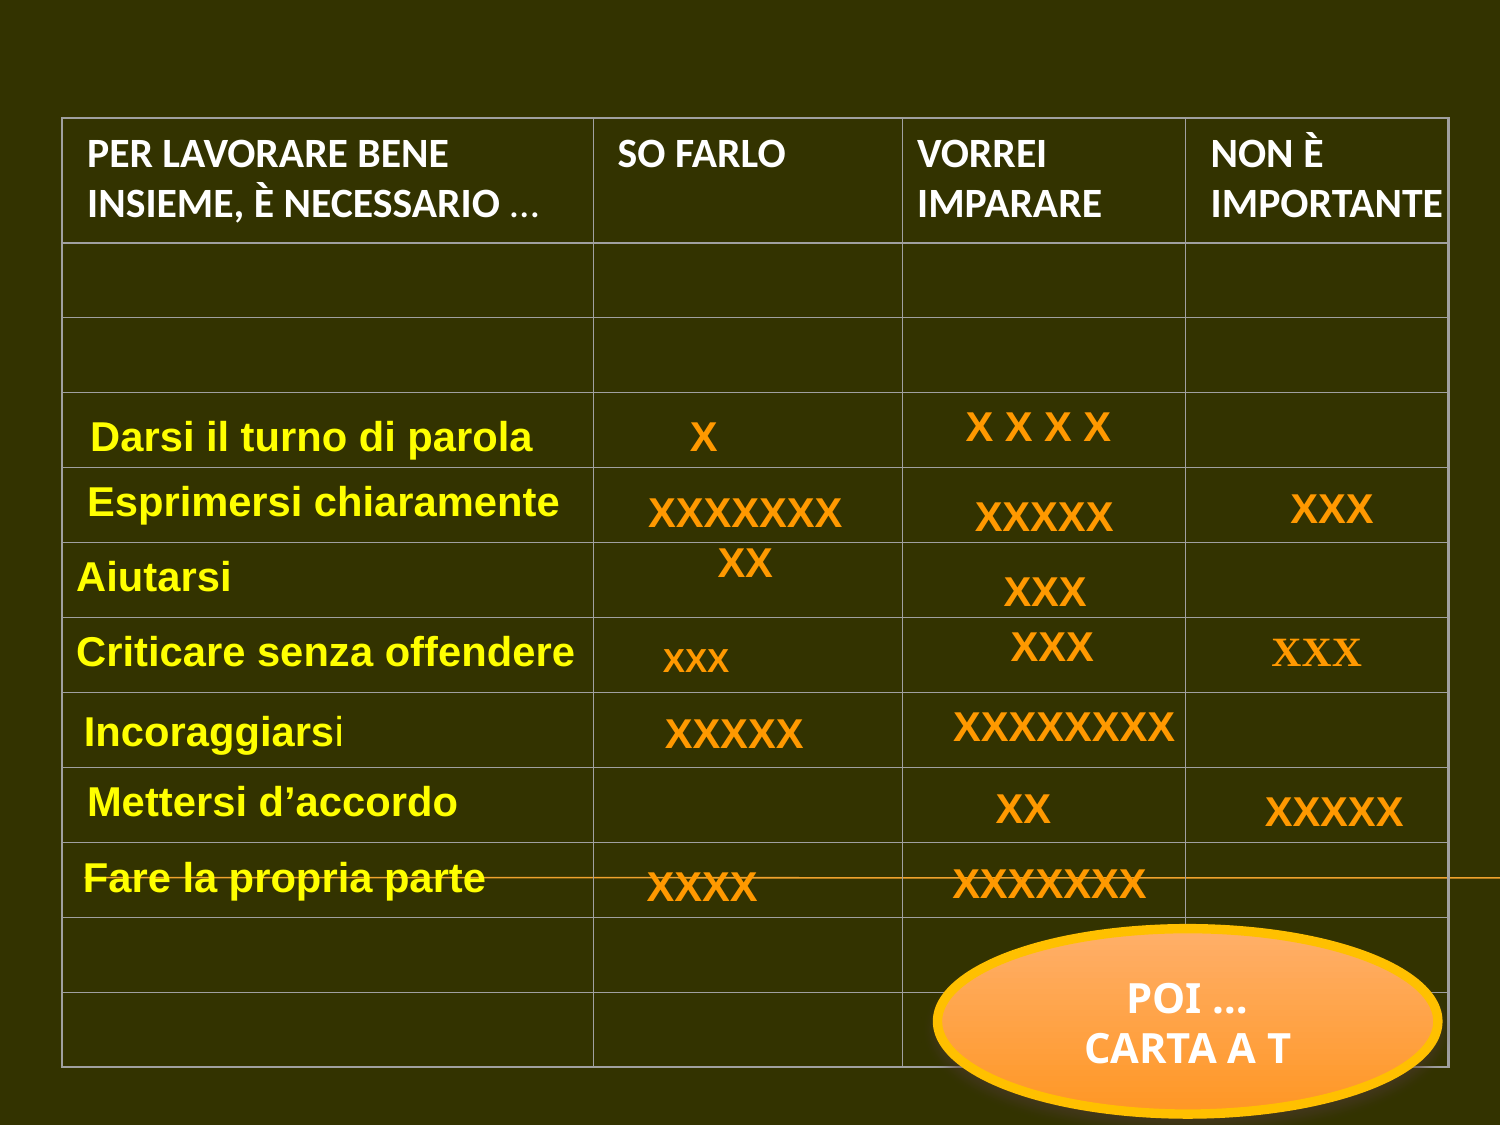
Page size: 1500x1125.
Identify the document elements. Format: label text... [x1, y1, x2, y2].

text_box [61, 117, 1471, 1068]
text_box POI … CARTA A T [1006, 1086, 1370, 1115]
